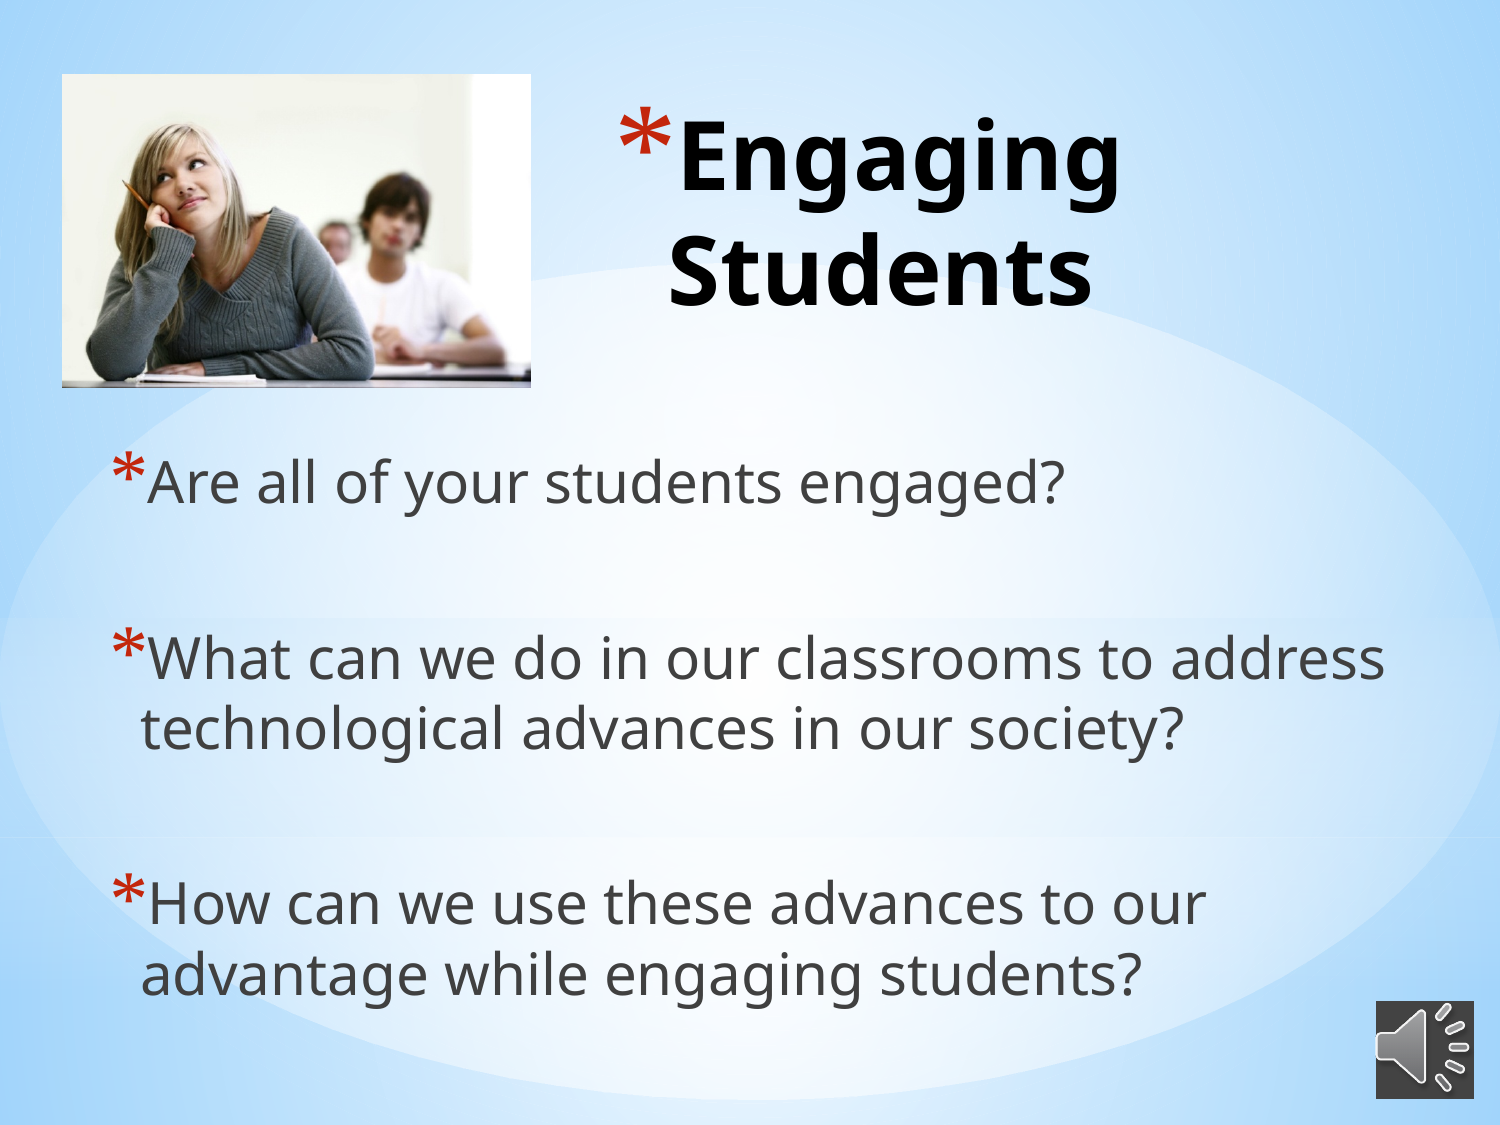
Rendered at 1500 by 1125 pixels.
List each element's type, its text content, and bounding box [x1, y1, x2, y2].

picture [62, 74, 531, 388]
title Engaging Students [600, 87, 1406, 388]
picture [1374, 999, 1476, 1101]
list Are all of your students engaged? What can we do in our classrooms to address technological advances in our society? How can we use these advances to our advantage while engaging students? [87, 437, 1438, 1063]
